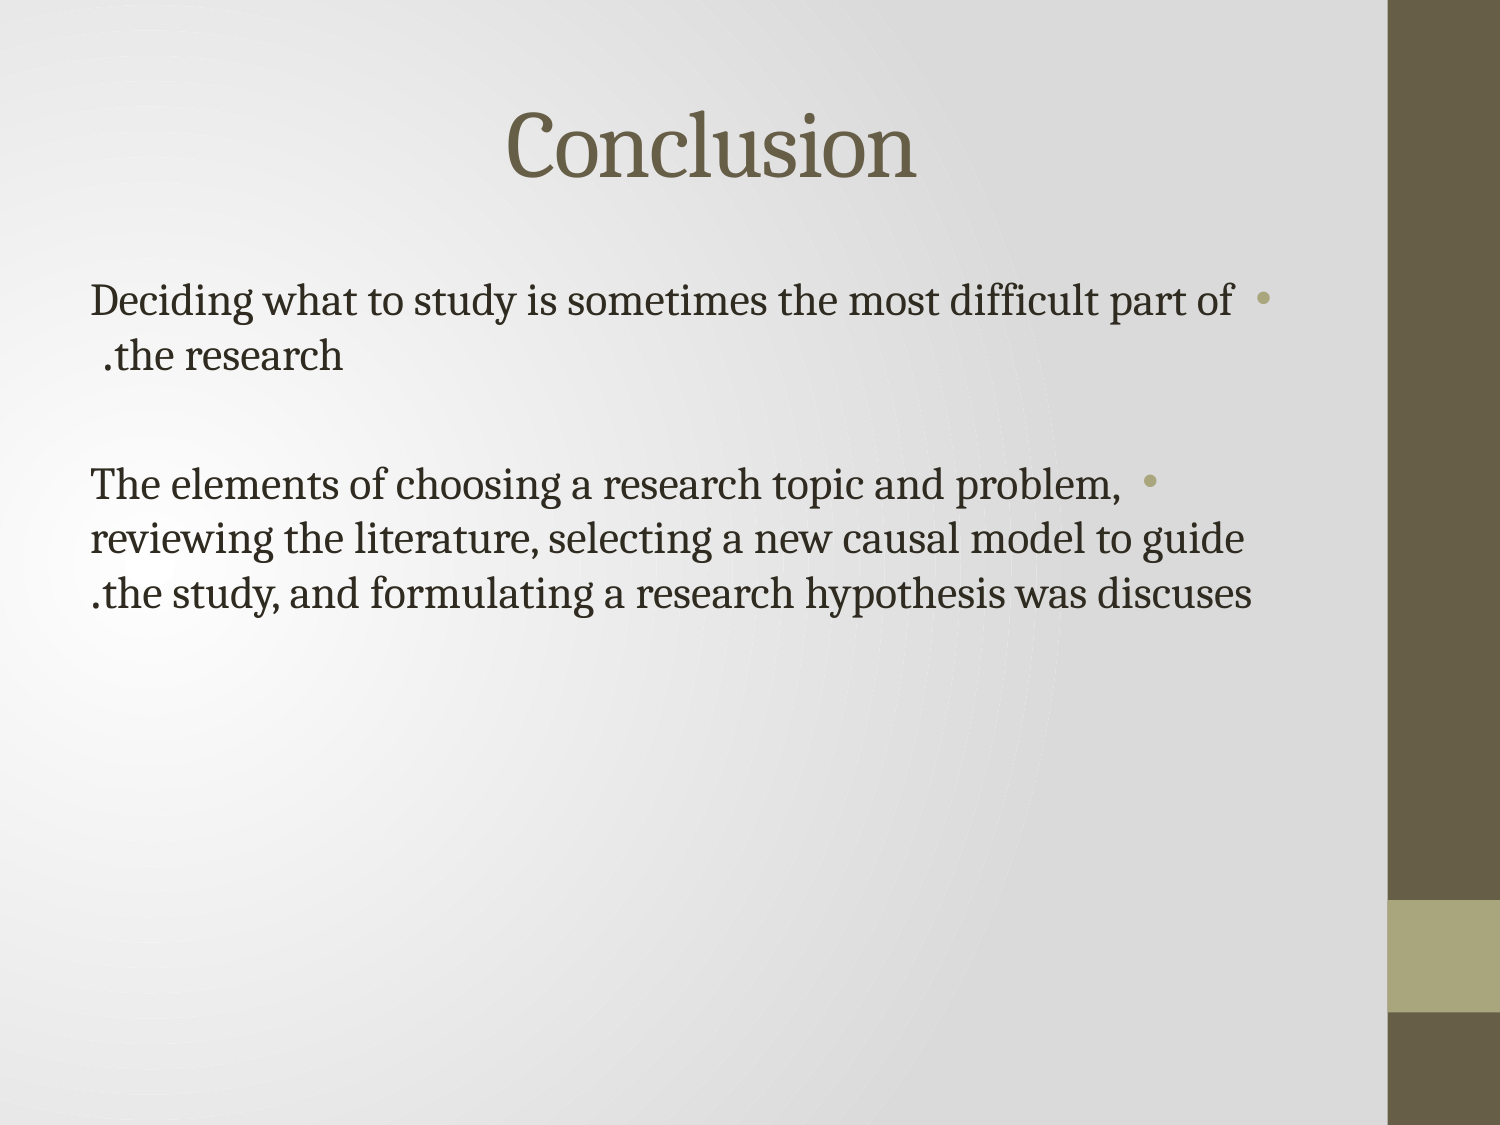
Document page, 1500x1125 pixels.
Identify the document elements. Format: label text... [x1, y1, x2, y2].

title Conclusion [75, 45, 1325, 233]
list Deciding what to study is sometimes the most difficult part of the research. The elements of choosing a research topic and problem, reviewing the literature, selecting a new causal model to guide the study, and formulating a research hypothesis was discuses. [75, 262, 1325, 1050]
